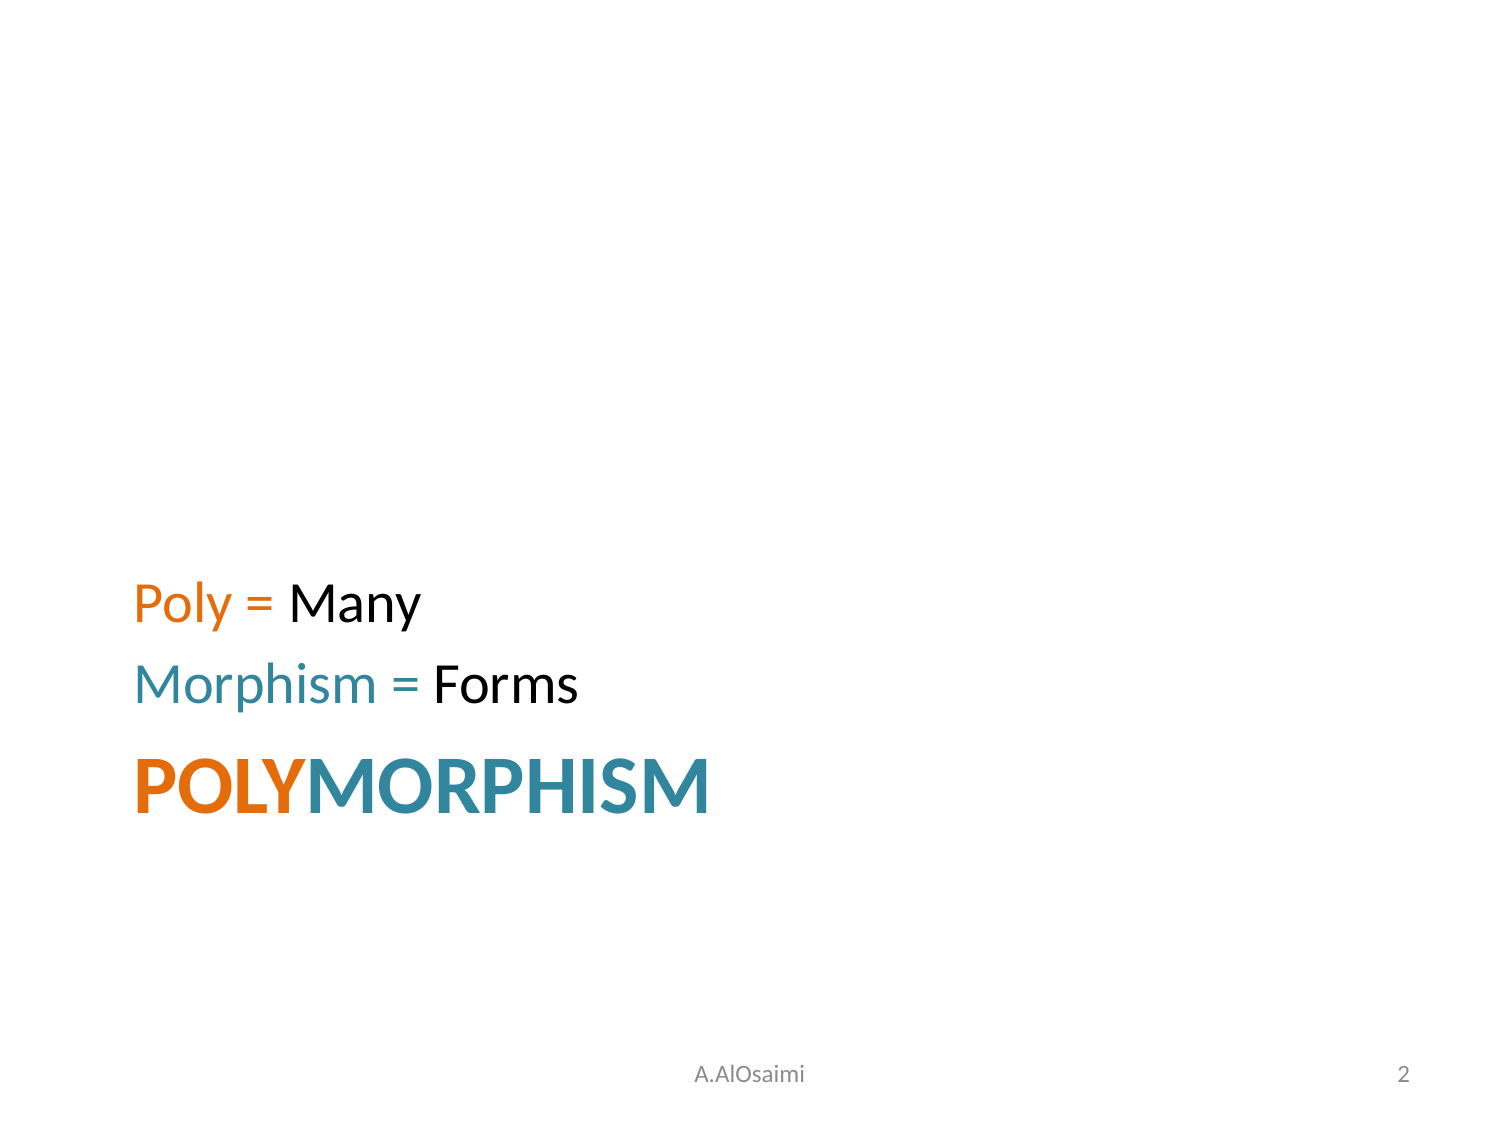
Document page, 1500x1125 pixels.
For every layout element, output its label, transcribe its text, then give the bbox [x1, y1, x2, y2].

slide_number 2 [1074, 1042, 1425, 1103]
title Polymorphism [118, 723, 1394, 947]
footer A.AlOsaimi [512, 1042, 988, 1103]
list Poly = Many Morphism = Forms [118, 476, 1394, 723]
